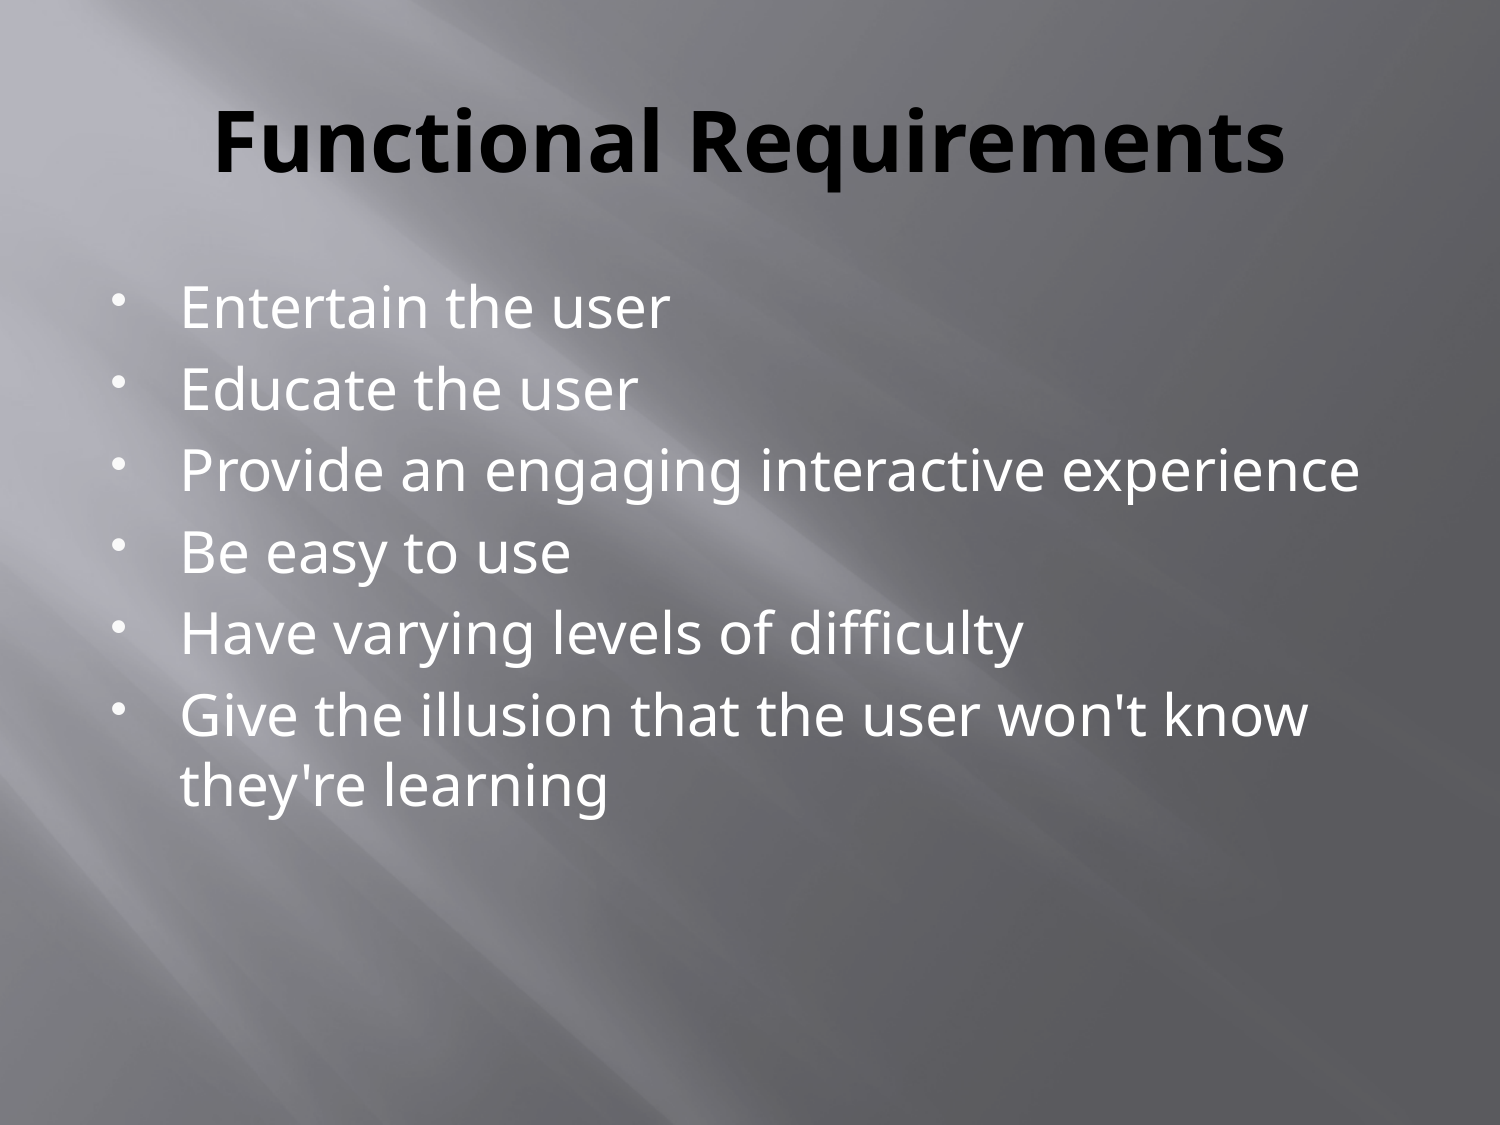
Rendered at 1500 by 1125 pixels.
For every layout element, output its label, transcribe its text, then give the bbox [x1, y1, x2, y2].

title Functional Requirements [75, 45, 1425, 233]
list Entertain the user Educate the user Provide an engaging interactive experience Be easy to use Have varying levels of difficulty Give the illusion that the user won't know they're learning [75, 262, 1425, 1035]
